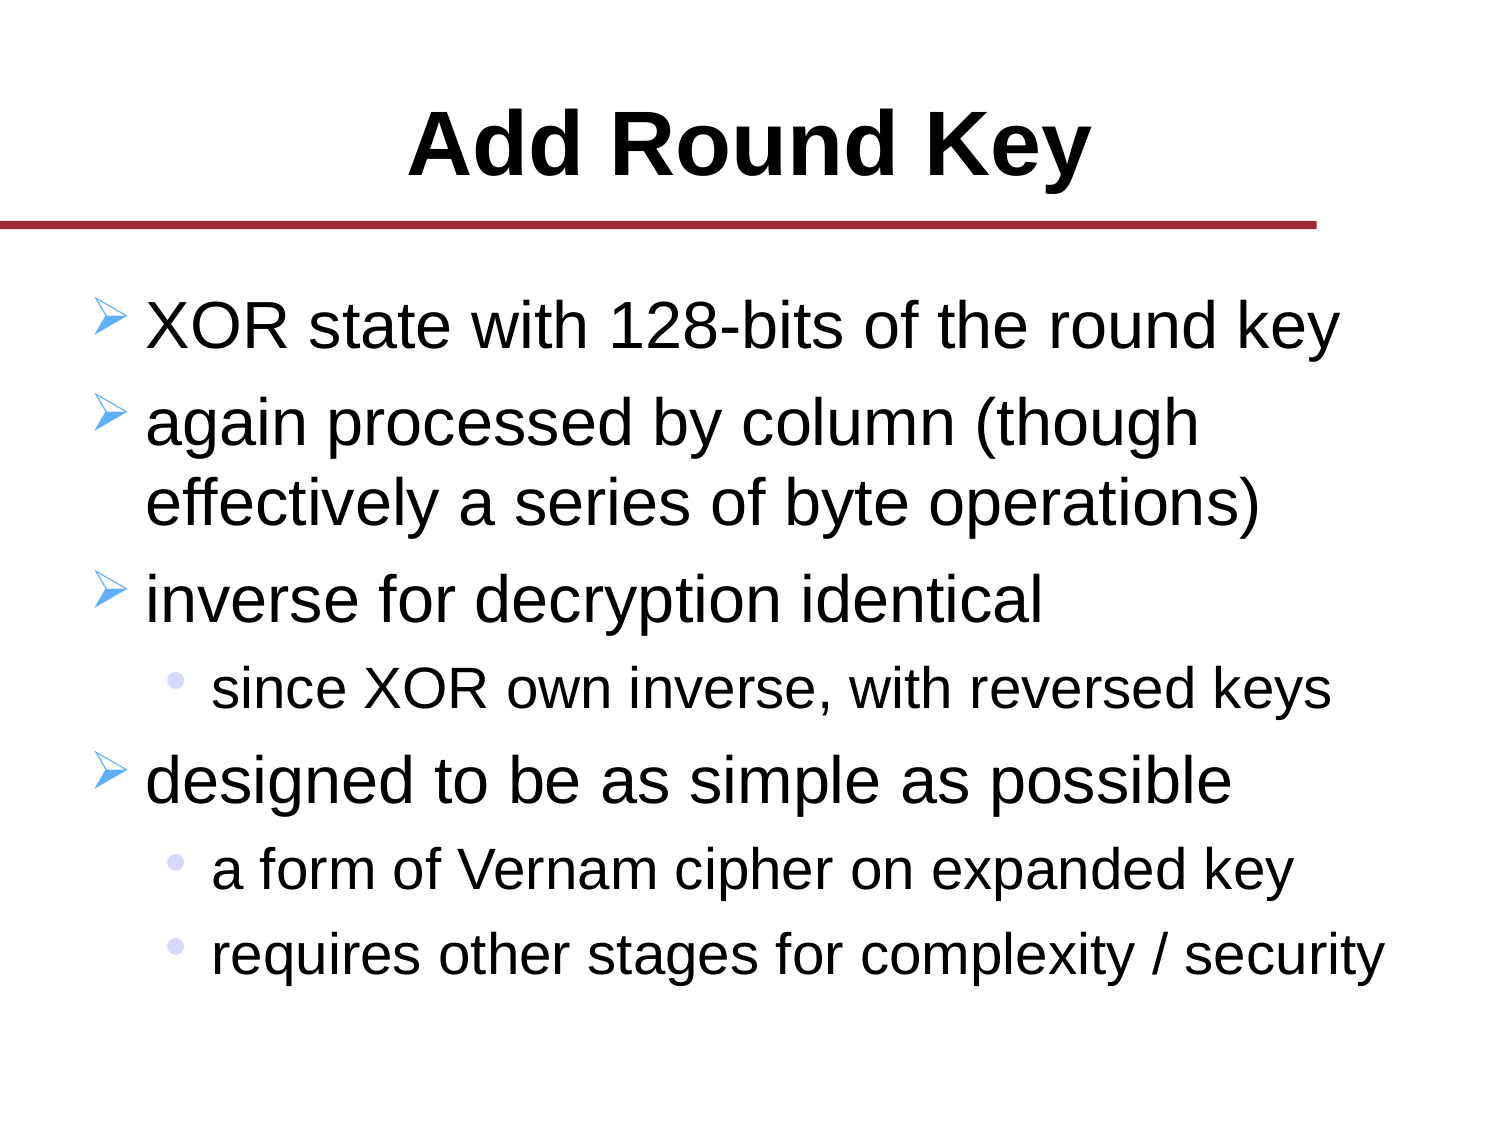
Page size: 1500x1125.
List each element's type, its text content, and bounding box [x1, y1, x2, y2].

text_box XOR state with 128-bits of the round key again processed by column (though effectively a series of byte operations) inverse for decryption identical since XOR own inverse, with reversed keys designed to be as simple as possible a form of Vernam cipher on expanded key requires other stages for complexity / security [74, 274, 1425, 1006]
text_box Add Round Key [74, 45, 1425, 233]
